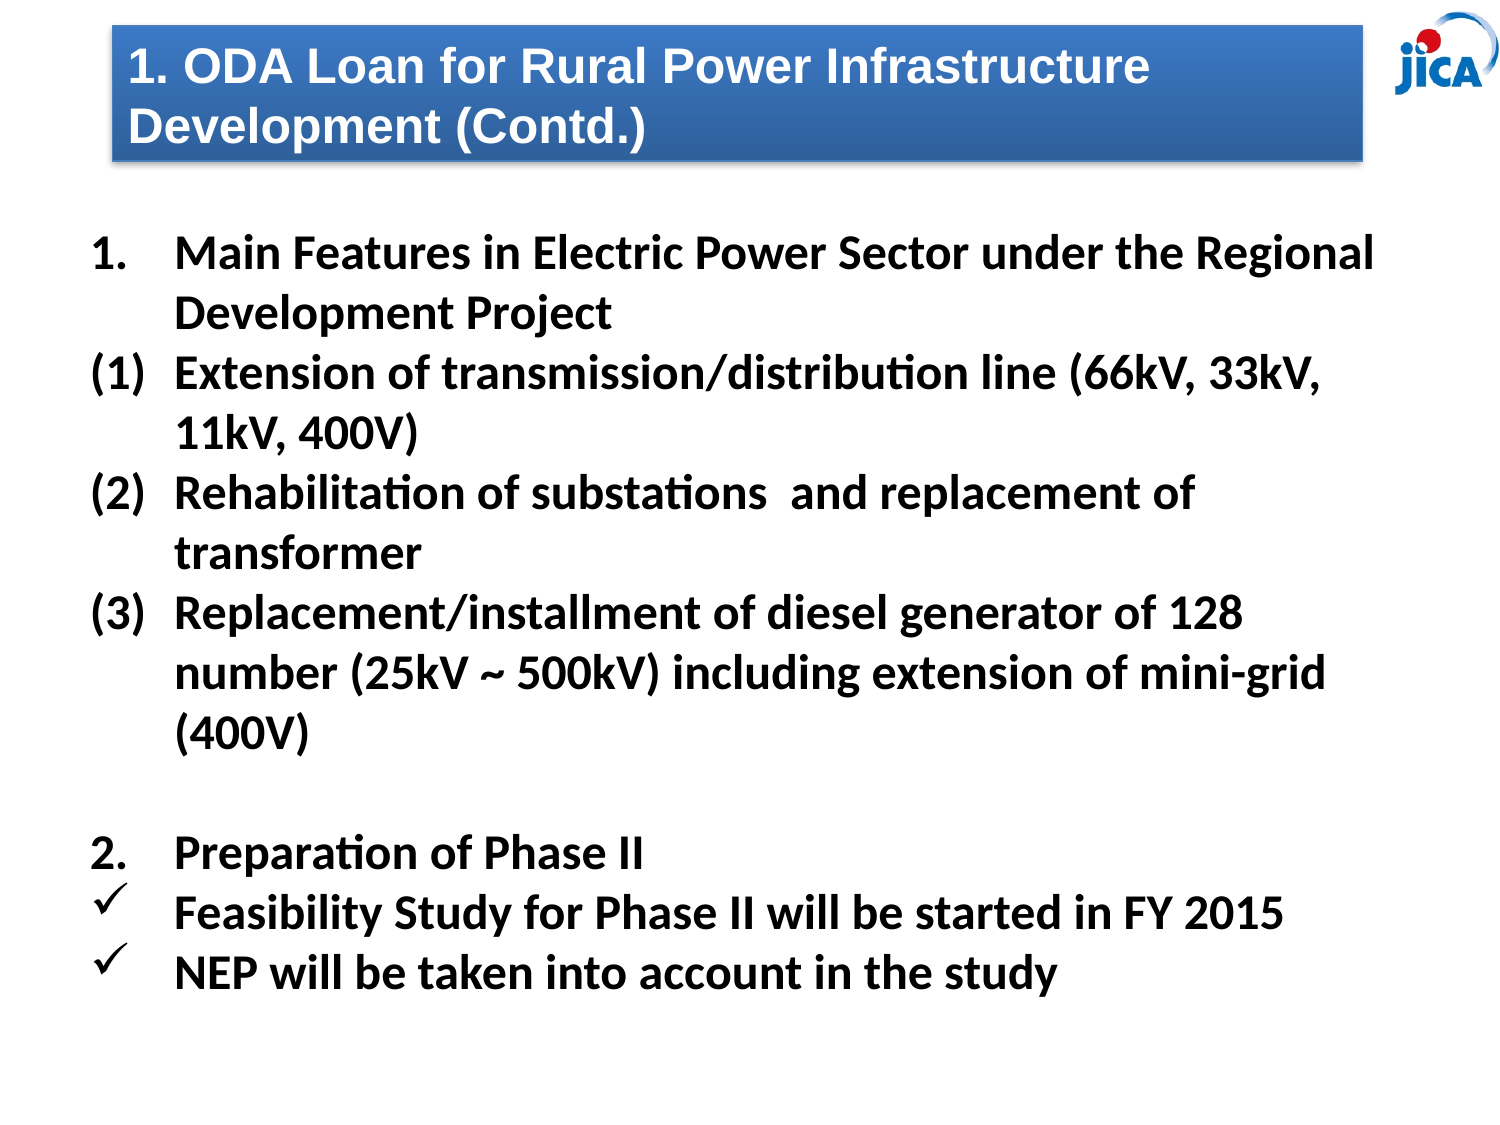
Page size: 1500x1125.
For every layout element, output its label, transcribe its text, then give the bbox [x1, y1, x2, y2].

picture [1372, 0, 1500, 101]
text_box 1. ODA Loan for Rural Power Infrastructure Development (Contd.) [112, 25, 1363, 162]
text_box Main Features in Electric Power Sector under the Regional Development Project Extension of transmission/distribution line (66kV, 33kV, 11kV, 400V) Rehabilitation of substations and replacement of transformer Replacement/installment of diesel generator of 128 number (25kV ~ 500kV) including extension of mini-grid (400V) Preparation of Phase II Feasibility Study for Phase II will be started in FY 2015 NEP will be taken into account in the study [74, 212, 1413, 1008]
